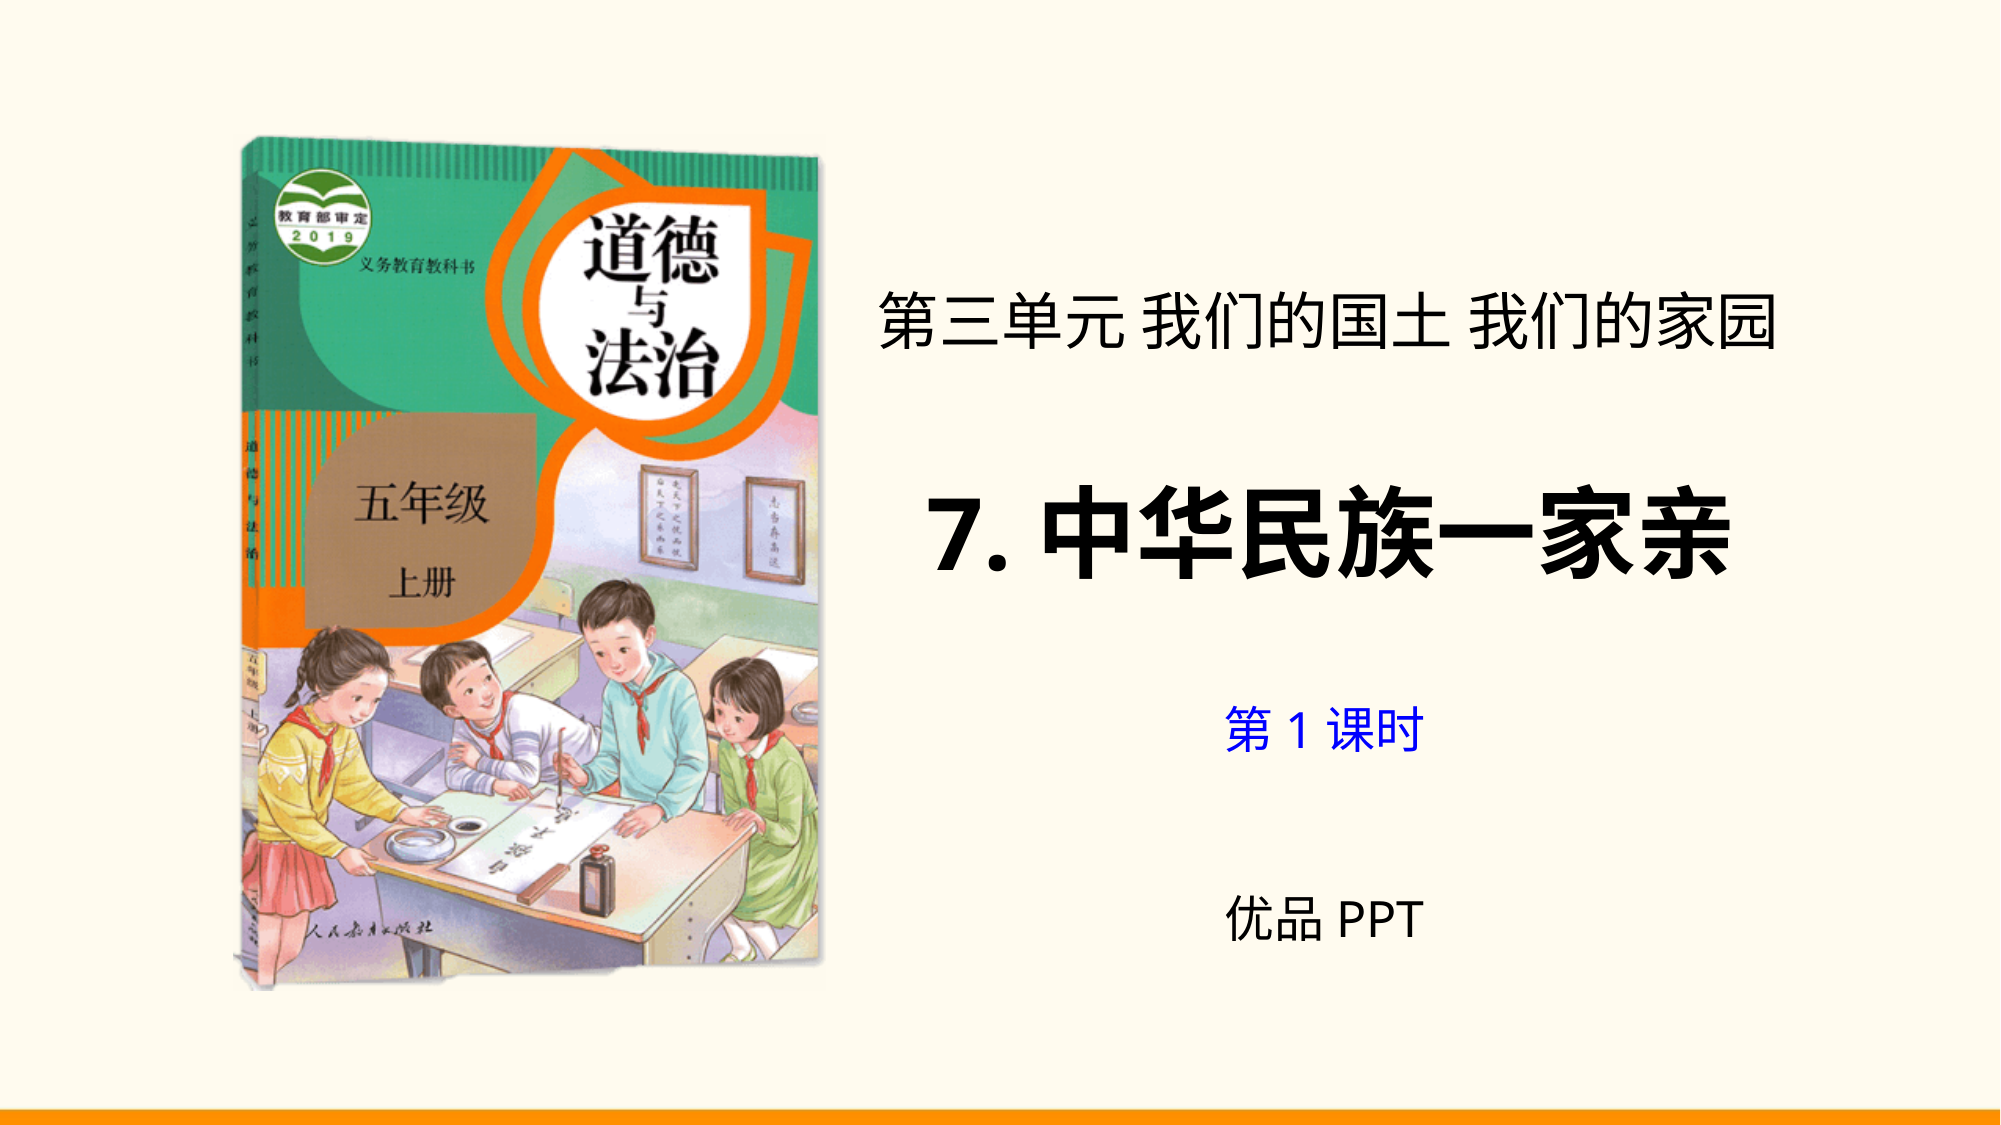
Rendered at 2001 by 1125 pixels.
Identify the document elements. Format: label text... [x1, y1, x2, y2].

text_box 优品PPT [1153, 874, 1496, 956]
text_box 7.中华民族一家亲 [836, 463, 1827, 598]
picture [0, 0, 2001, 1125]
text_box 第1课时 [943, 691, 1706, 766]
text_box 第三单元 我们的国土 我们的家园 [829, 275, 1832, 365]
